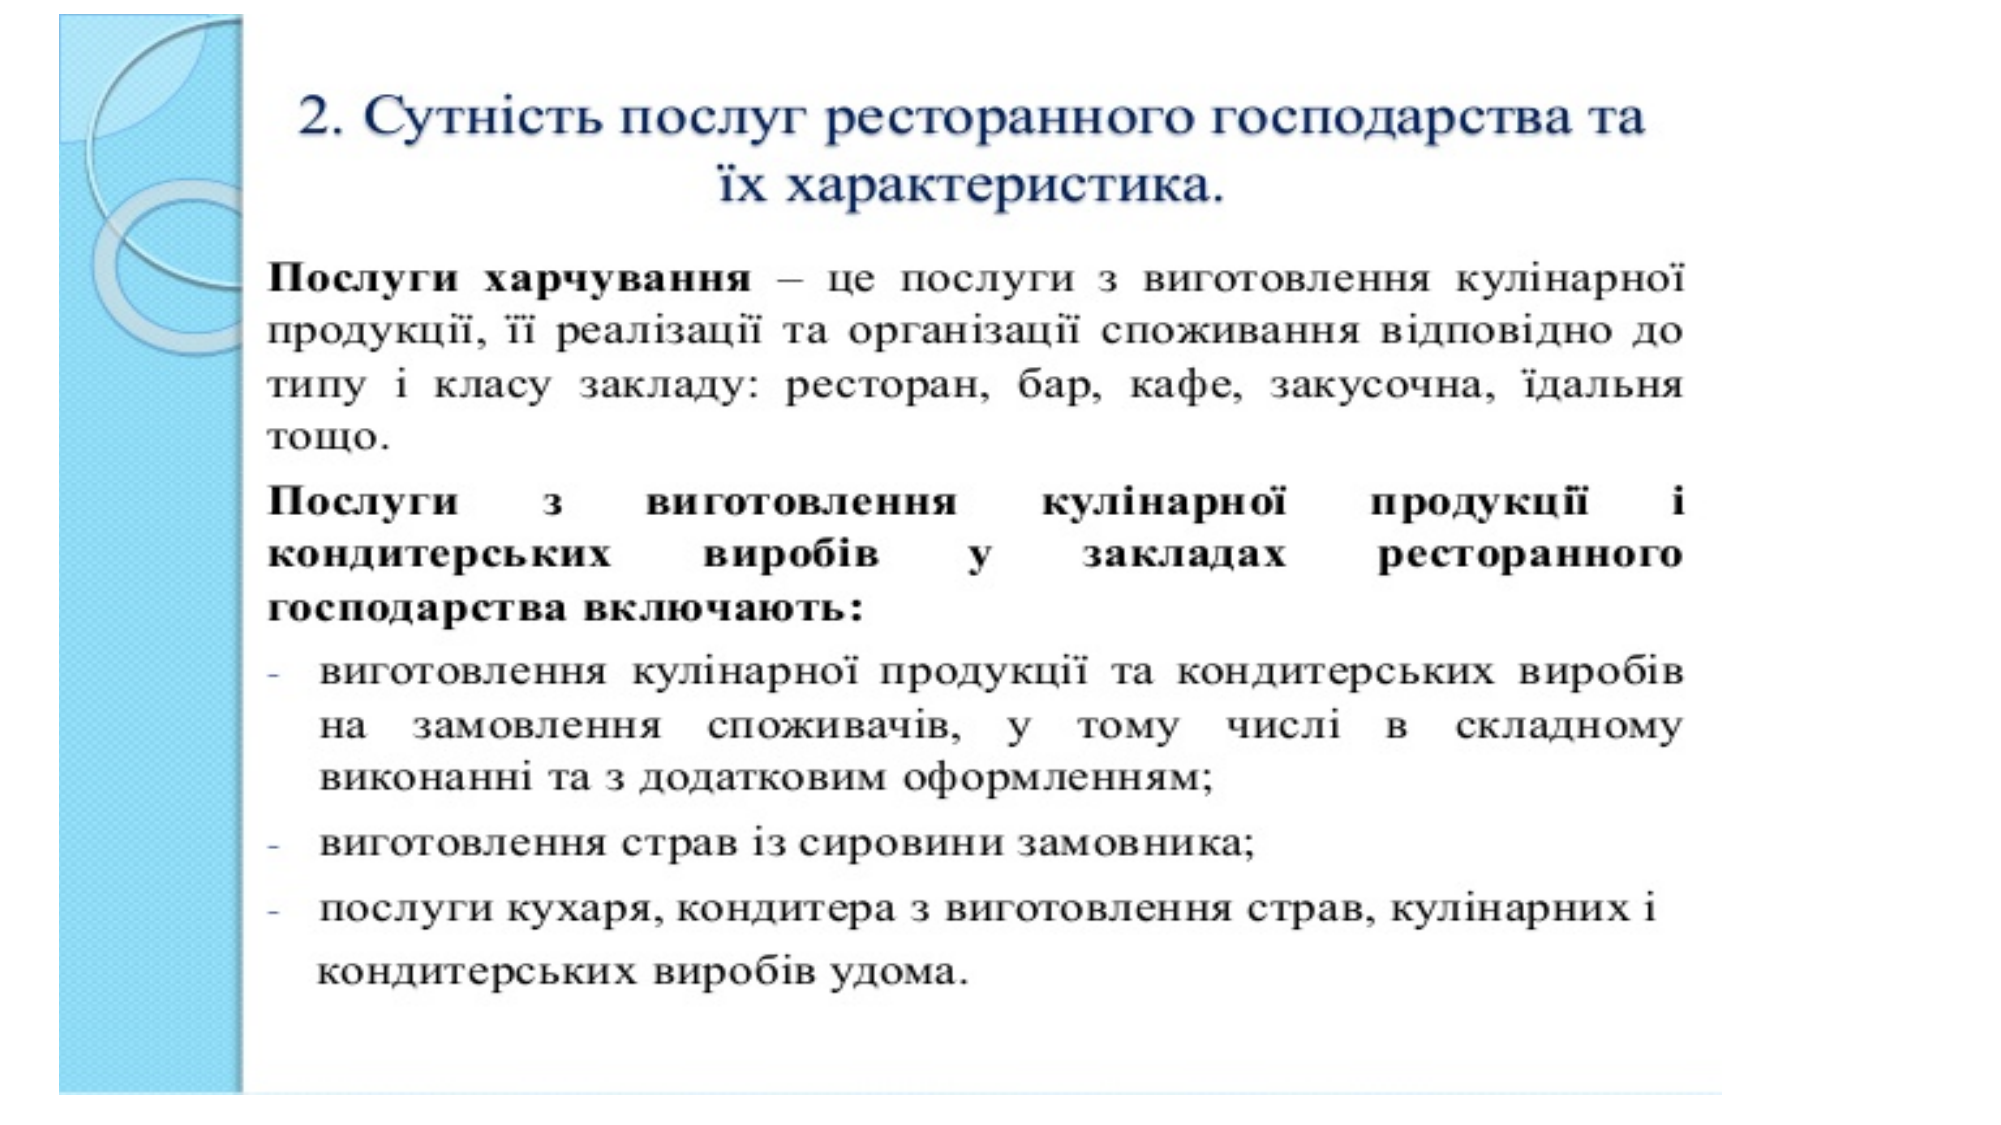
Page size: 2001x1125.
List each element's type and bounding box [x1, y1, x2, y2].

picture [59, 14, 1722, 1095]
